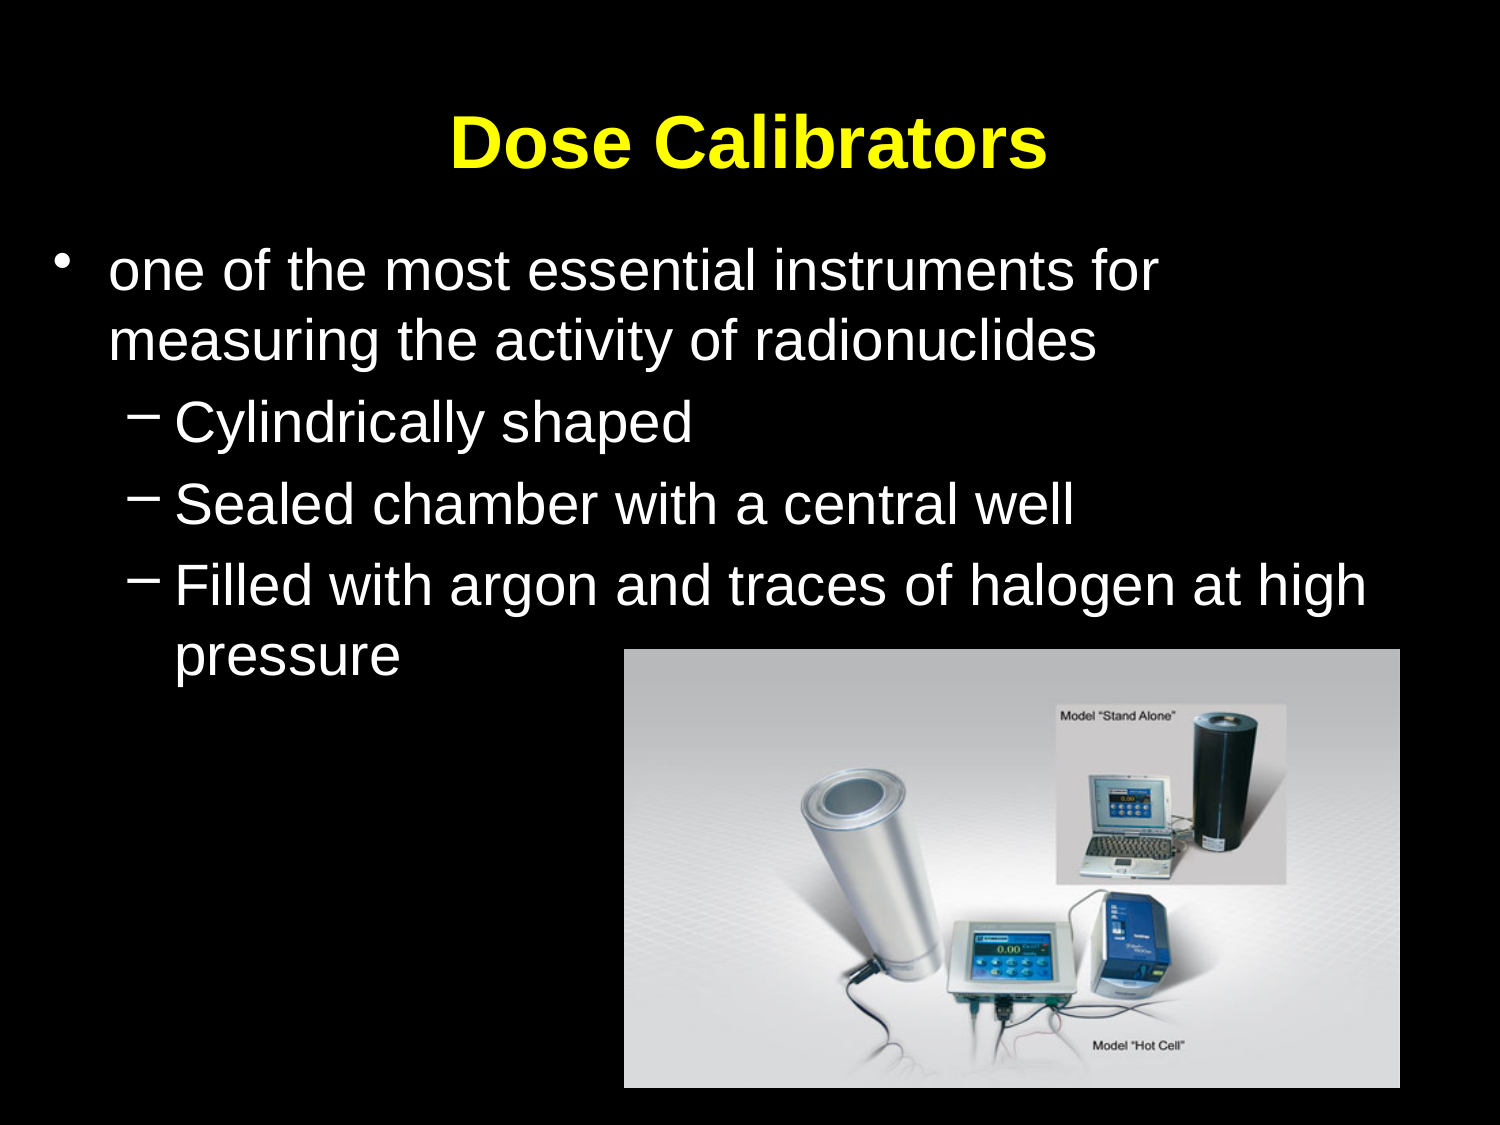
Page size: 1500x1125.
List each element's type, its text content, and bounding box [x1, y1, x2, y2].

picture [624, 649, 1401, 1088]
title Dose Calibrators [74, 44, 1426, 224]
list one of the most essential instruments for measuring the activity of radionuclides Cylindrically shaped Sealed chamber with a central well Filled with argon and traces of halogen at high pressure [37, 224, 1451, 968]
